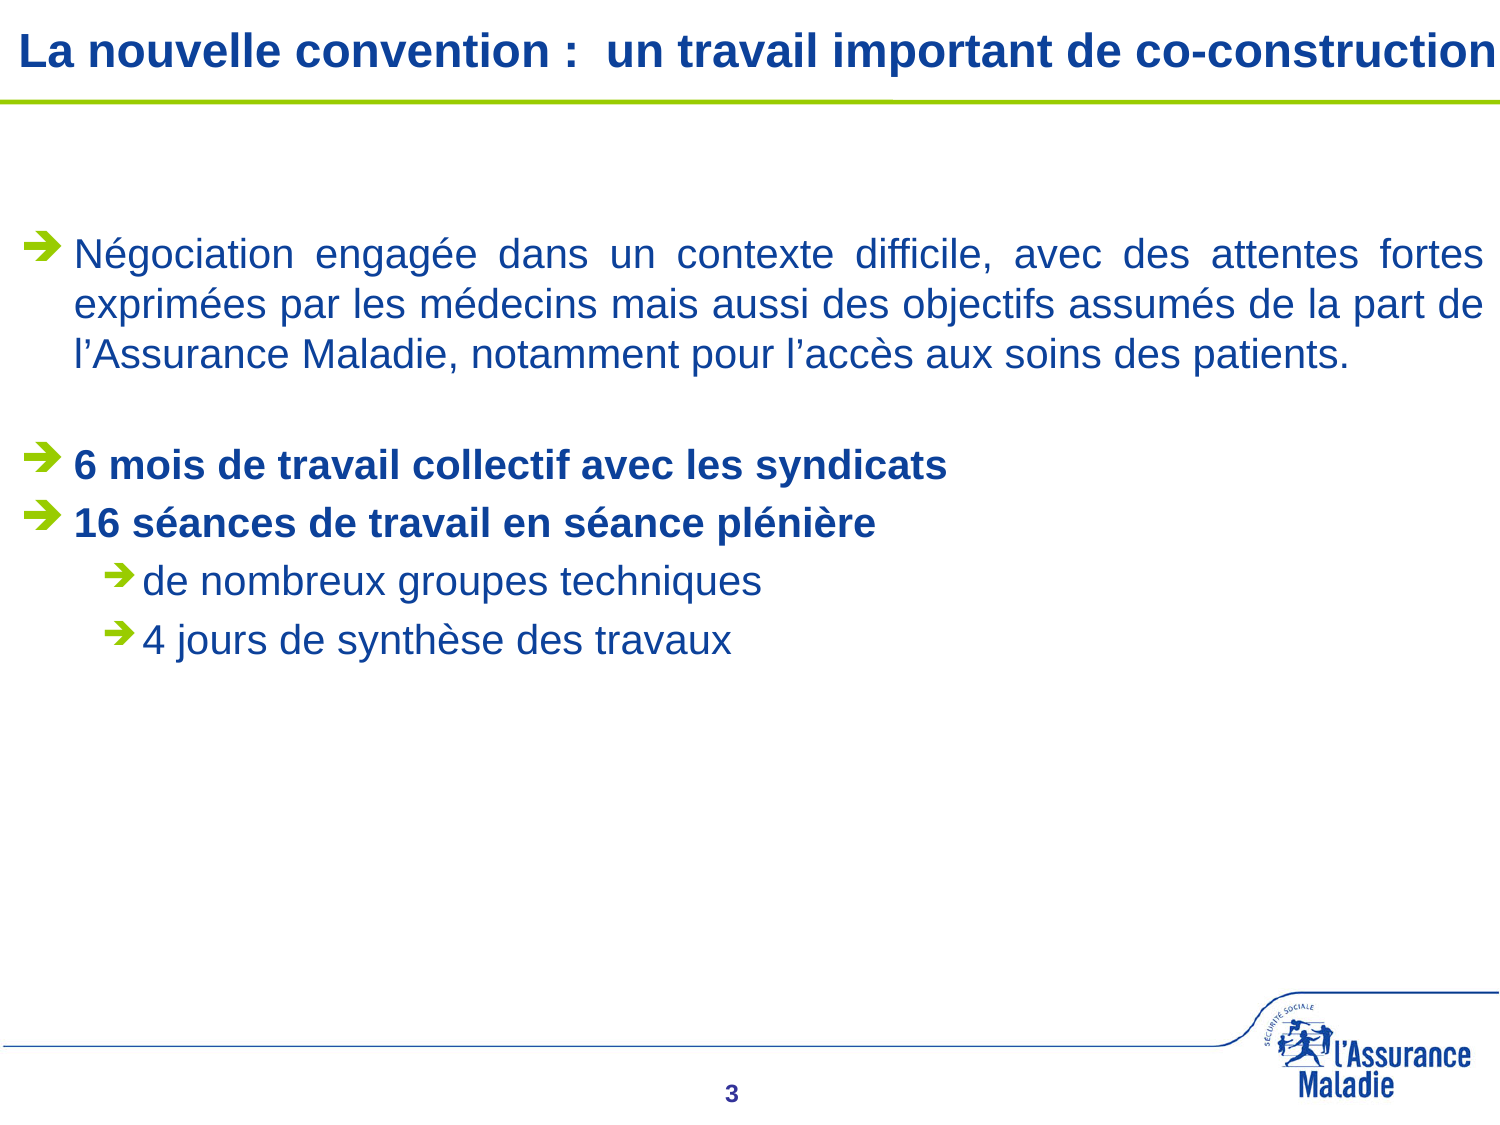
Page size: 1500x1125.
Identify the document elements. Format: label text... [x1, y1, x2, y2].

text_box 3 [690, 1070, 774, 1106]
list Négociation engagée dans un contexte difficile, avec des attentes fortes exprimées par les médecins mais aussi des objectifs assumés de la part de l’Assurance Maladie, notamment pour l’accès aux soins des patients. 6 mois de travail collectif avec les syndicats 16 séances de travail en séance plénière de nombreux groupes techniques 4 jours de synthèse des travaux [5, 160, 1500, 988]
picture [0, 988, 1500, 1124]
title La nouvelle convention : un travail important de co-construction [0, 9, 1500, 88]
